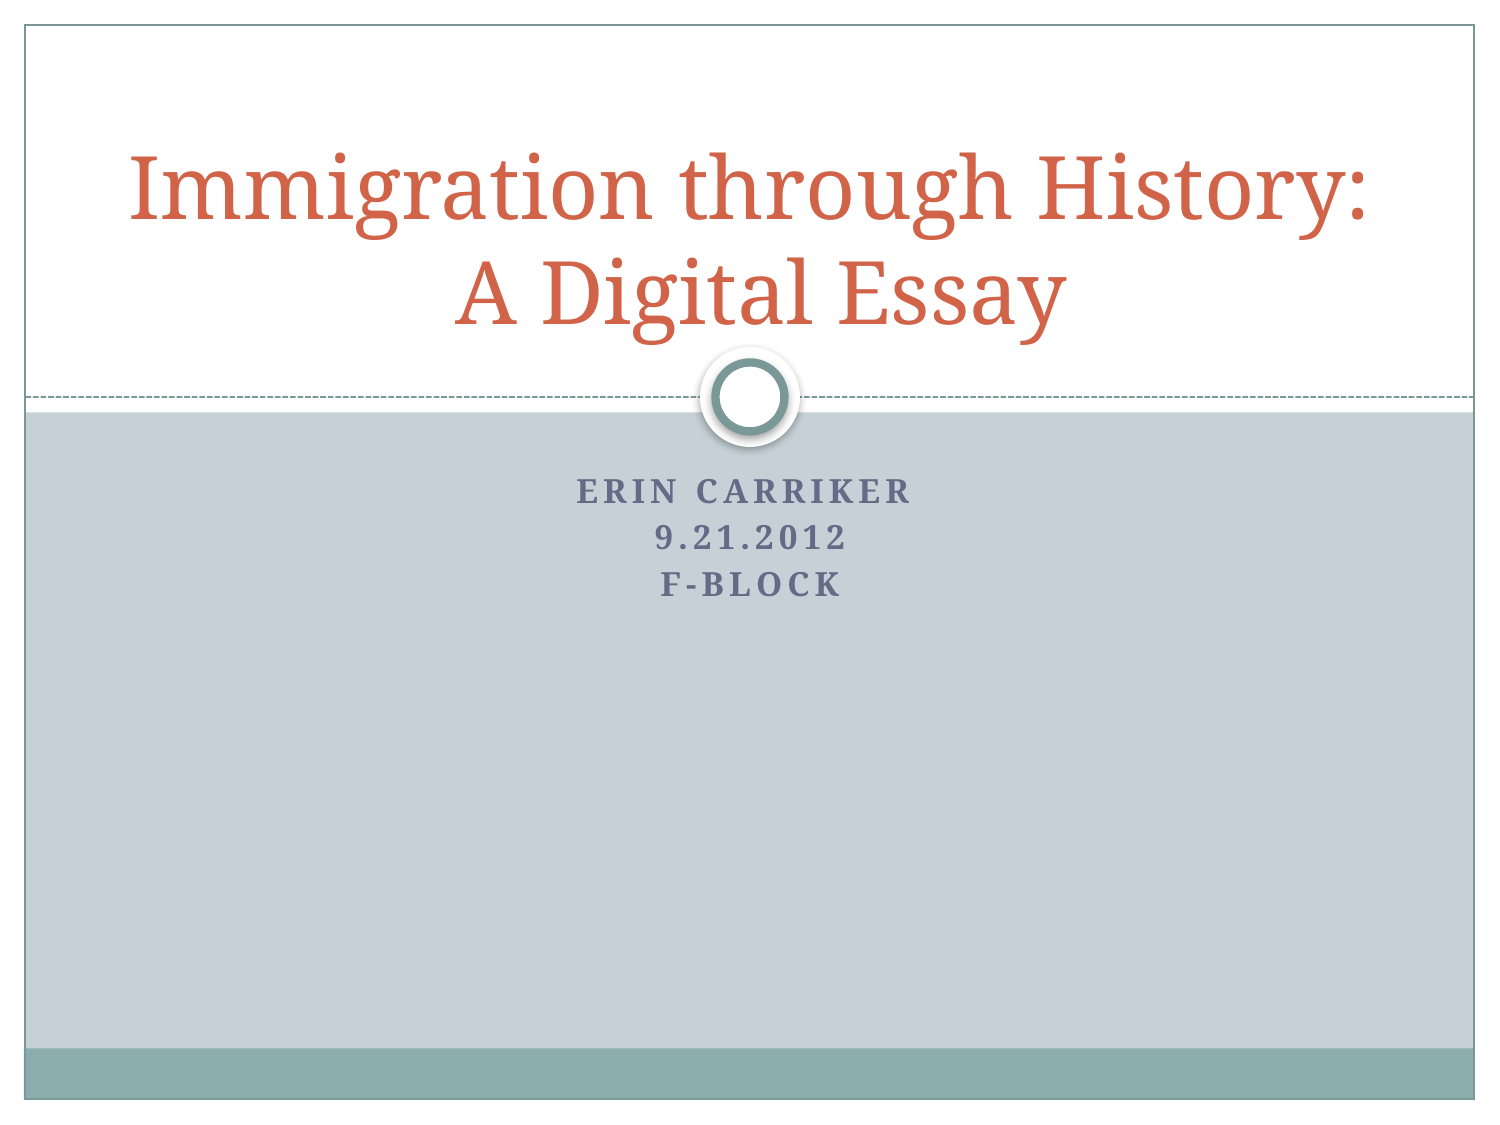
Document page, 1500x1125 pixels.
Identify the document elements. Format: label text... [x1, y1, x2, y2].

subtitle Erin Carriker 9.21.2012 F-Block [225, 462, 1275, 750]
title Immigration through History: A Digital Essay [112, 62, 1388, 350]
